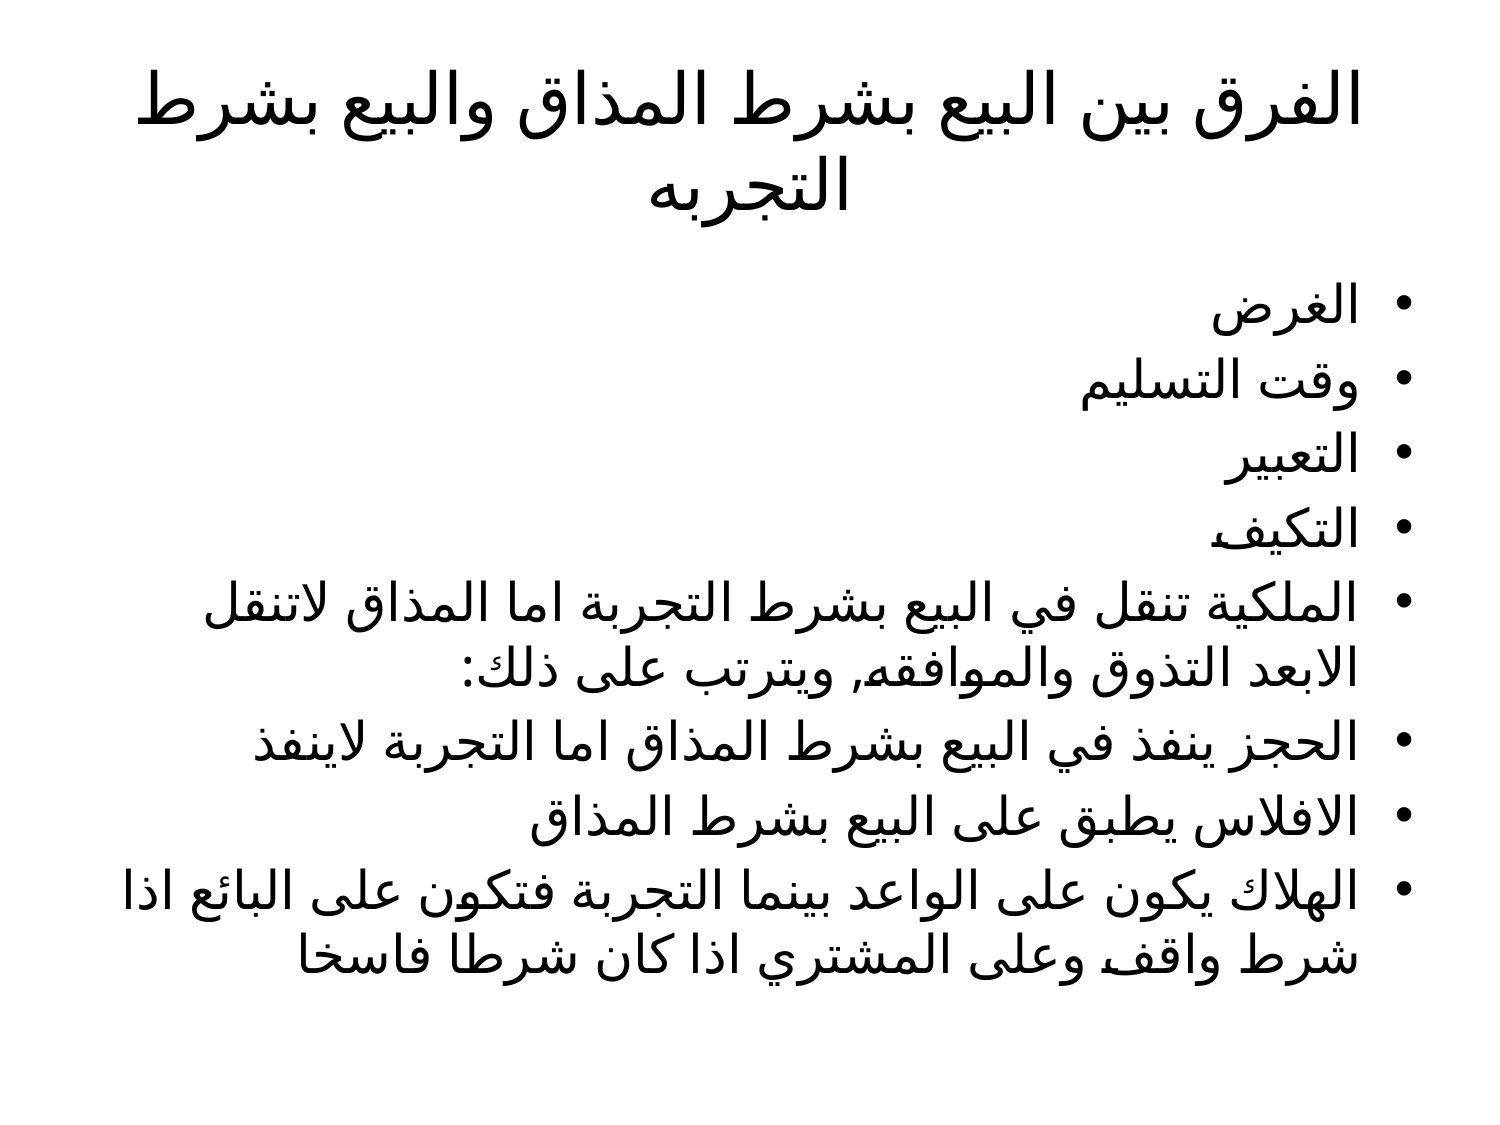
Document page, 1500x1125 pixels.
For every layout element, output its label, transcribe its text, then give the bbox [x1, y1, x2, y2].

list الغرض وقت التسليم التعبير التكيف الملكية تنقل في البيع بشرط التجربة اما المذاق لاتنقل الابعد التذوق والموافقه, ويترتب على ذلك: الحجز ينفذ في البيع بشرط المذاق اما التجربة لاينفذ الافلاس يطبق على البيع بشرط المذاق الهلاك يكون على الواعد بينما التجربة فتكون على البائع اذا شرط واقف وعلى المشتري اذا كان شرطا فاسخا [75, 262, 1425, 1005]
title الفرق بين البيع بشرط المذاق والبيع بشرط التجربه [75, 45, 1425, 233]
